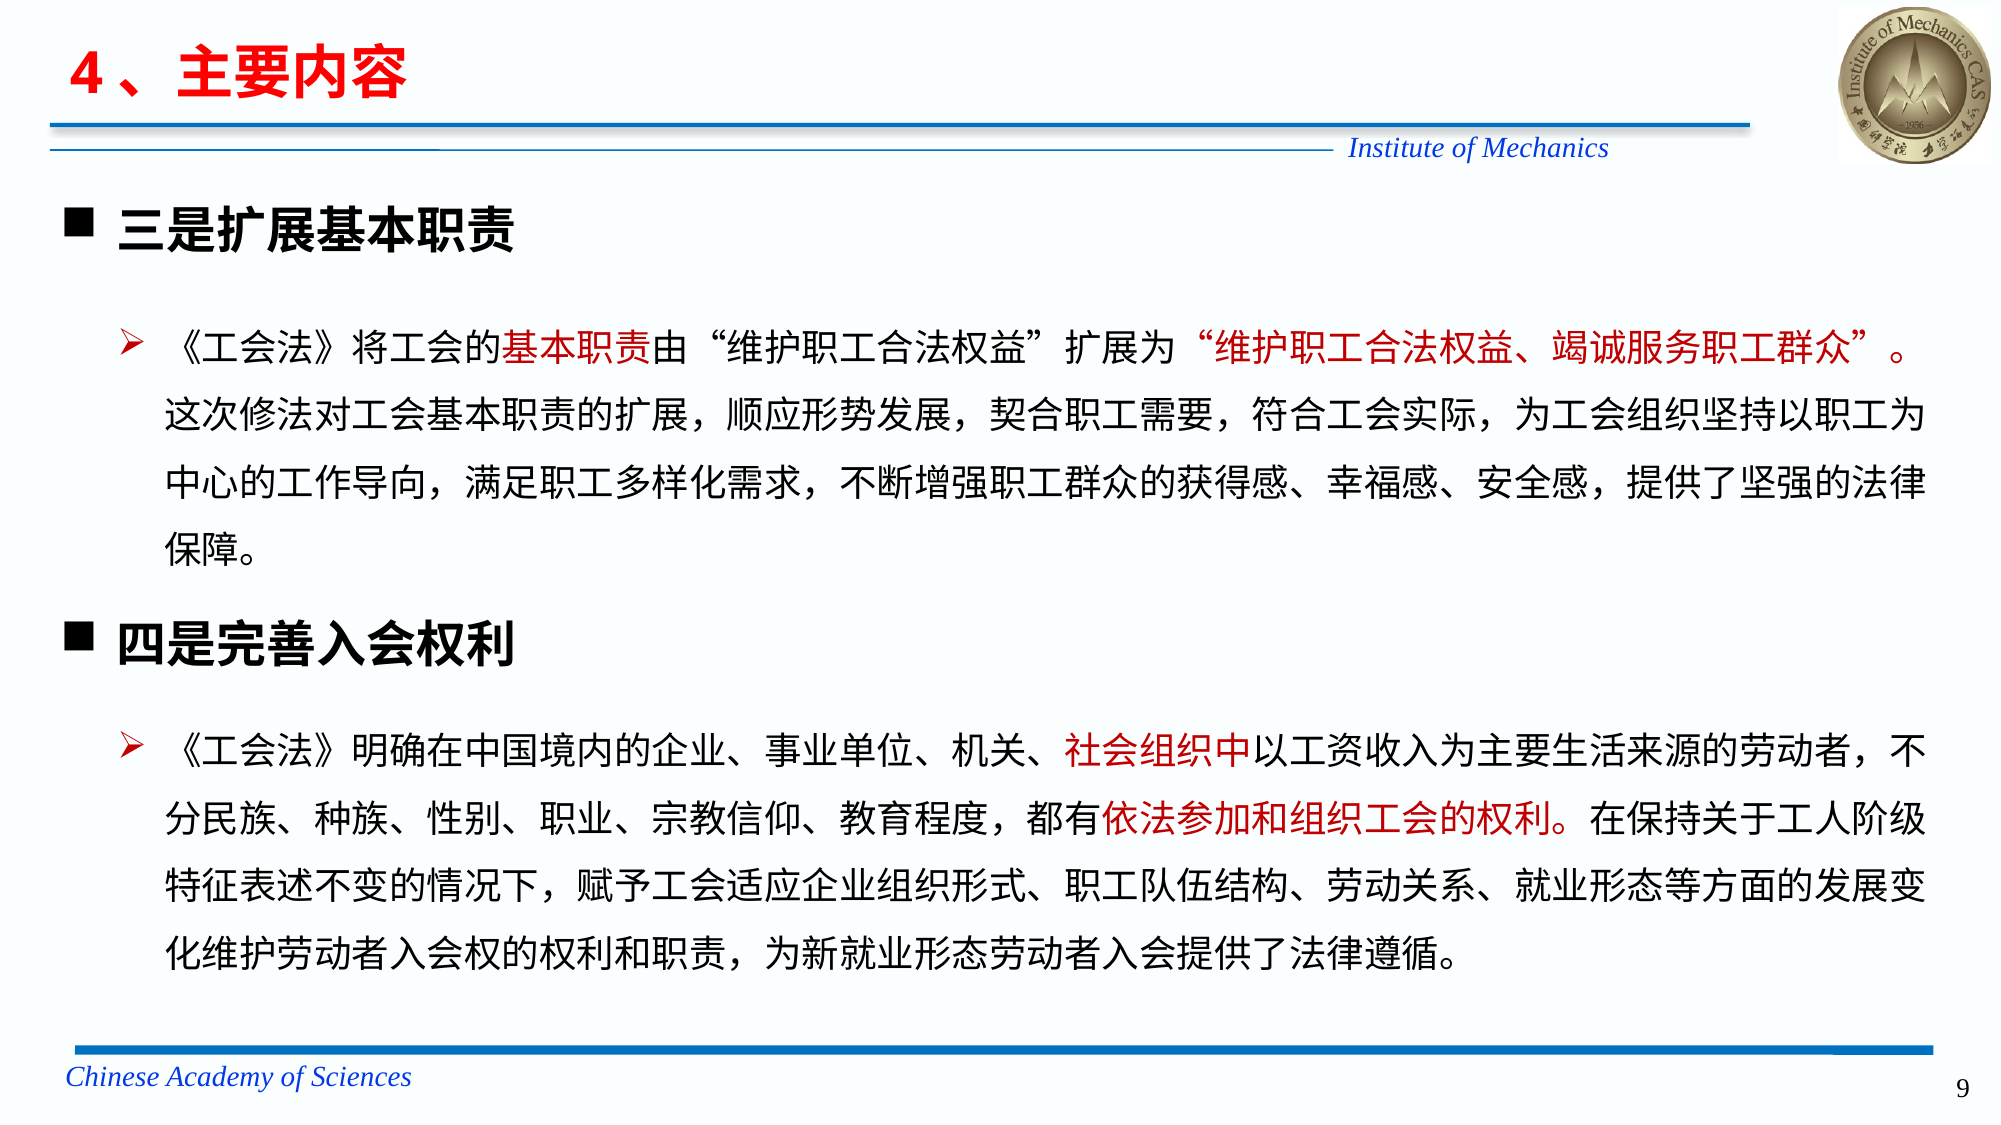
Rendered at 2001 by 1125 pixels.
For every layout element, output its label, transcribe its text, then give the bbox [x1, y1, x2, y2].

text_box 三是扩展基本职责 [54, 196, 1241, 262]
text_box 4、主要内容 [54, 27, 1829, 113]
text_box 《工会法》将工会的基本职责由“维护职工合法权益”扩展为“维护职工合法权益、竭诚服务职工群众”。这次修法对工会基本职责的扩展，顺应形势发展，契合职工需要，符合工会实际，为工会组织坚持以职工为中心的工作导向，满足职工多样化需求，不断增强职工群众的获得感、幸福感、安全感，提供了坚强的法律保障。 [102, 293, 1942, 579]
text_box 四是完善入会权利 [54, 609, 1952, 676]
picture [1838, 6, 1991, 164]
slide_number 9 [1516, 1063, 1984, 1125]
text_box 《工会法》明确在中国境内的企业、事业单位、机关、社会组织中以工资收入为主要生活来源的劳动者，不分民族、种族、性别、职业、宗教信仰、教育程度，都有依法参加和组织工会的权利。在保持关于工人阶级特征表述不变的情况下，赋予工会适应企业组织形式、职工队伍结构、劳动关系、就业形态等方面的发展变化维护劳动者入会权的权利和职责，为新就业形态劳动者入会提供了法律遵循。 [102, 697, 1942, 983]
